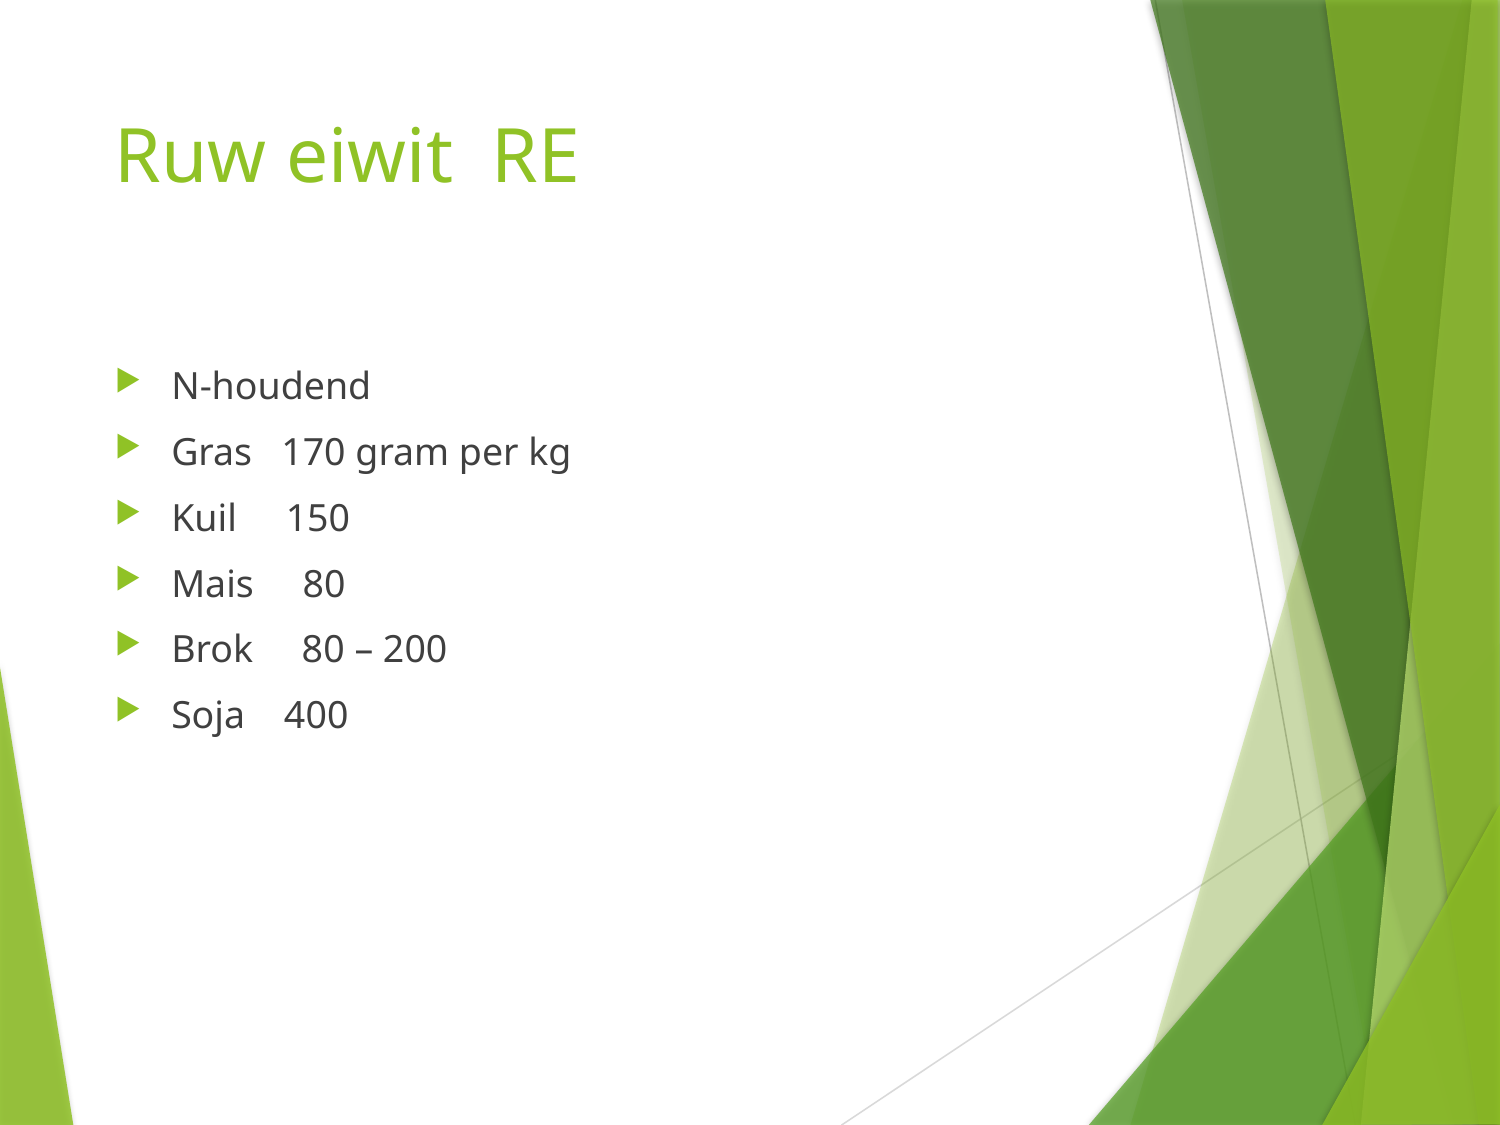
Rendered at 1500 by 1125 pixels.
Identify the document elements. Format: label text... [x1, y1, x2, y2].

list N-houdend Gras 170 gram per kg Kuil 150 Mais 80 Brok 80 – 200 Soja 400 [99, 354, 1142, 992]
title Ruw eiwit RE [99, 99, 1142, 317]
